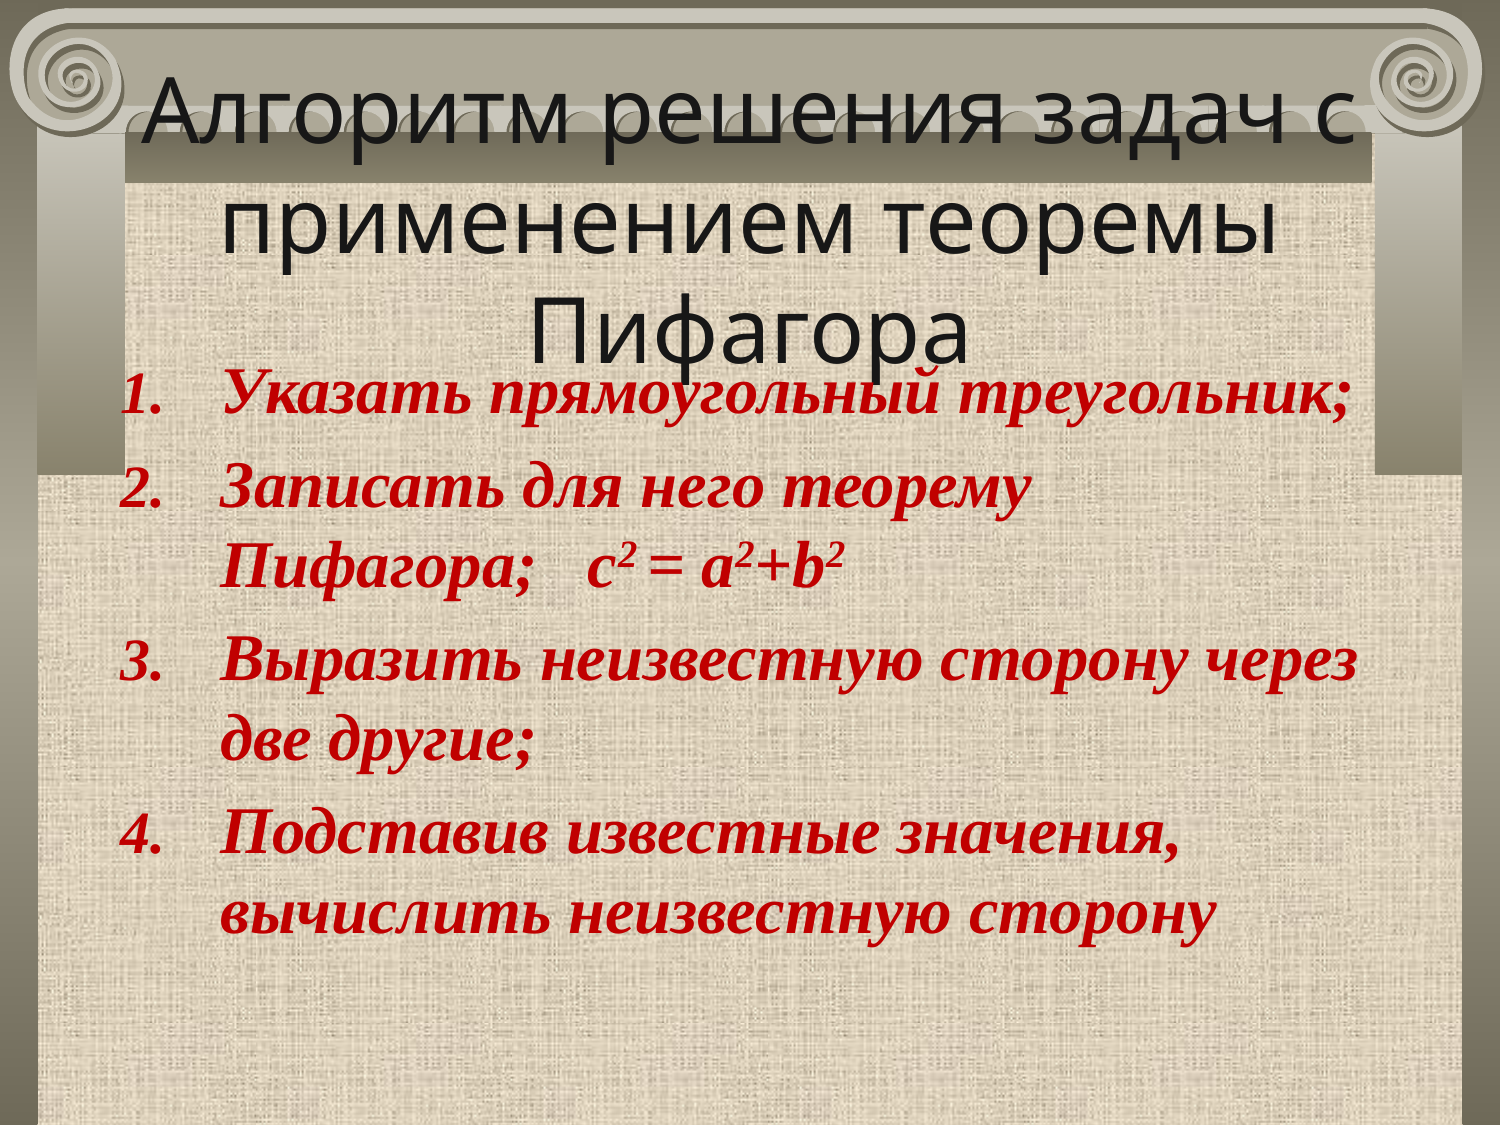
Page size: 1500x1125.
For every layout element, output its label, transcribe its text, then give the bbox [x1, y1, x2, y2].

title Алгоритм решения задач с применением теоремы Пифагора [112, 58, 1388, 376]
picture [37, 126, 1463, 1125]
list Указать прямоугольный треугольник; Записать для него теорему Пифагора; с2 = а2+b2 Выразить неизвестную сторону через две другие; Подставив известные значения, вычислить неизвестную сторону [105, 339, 1381, 1016]
